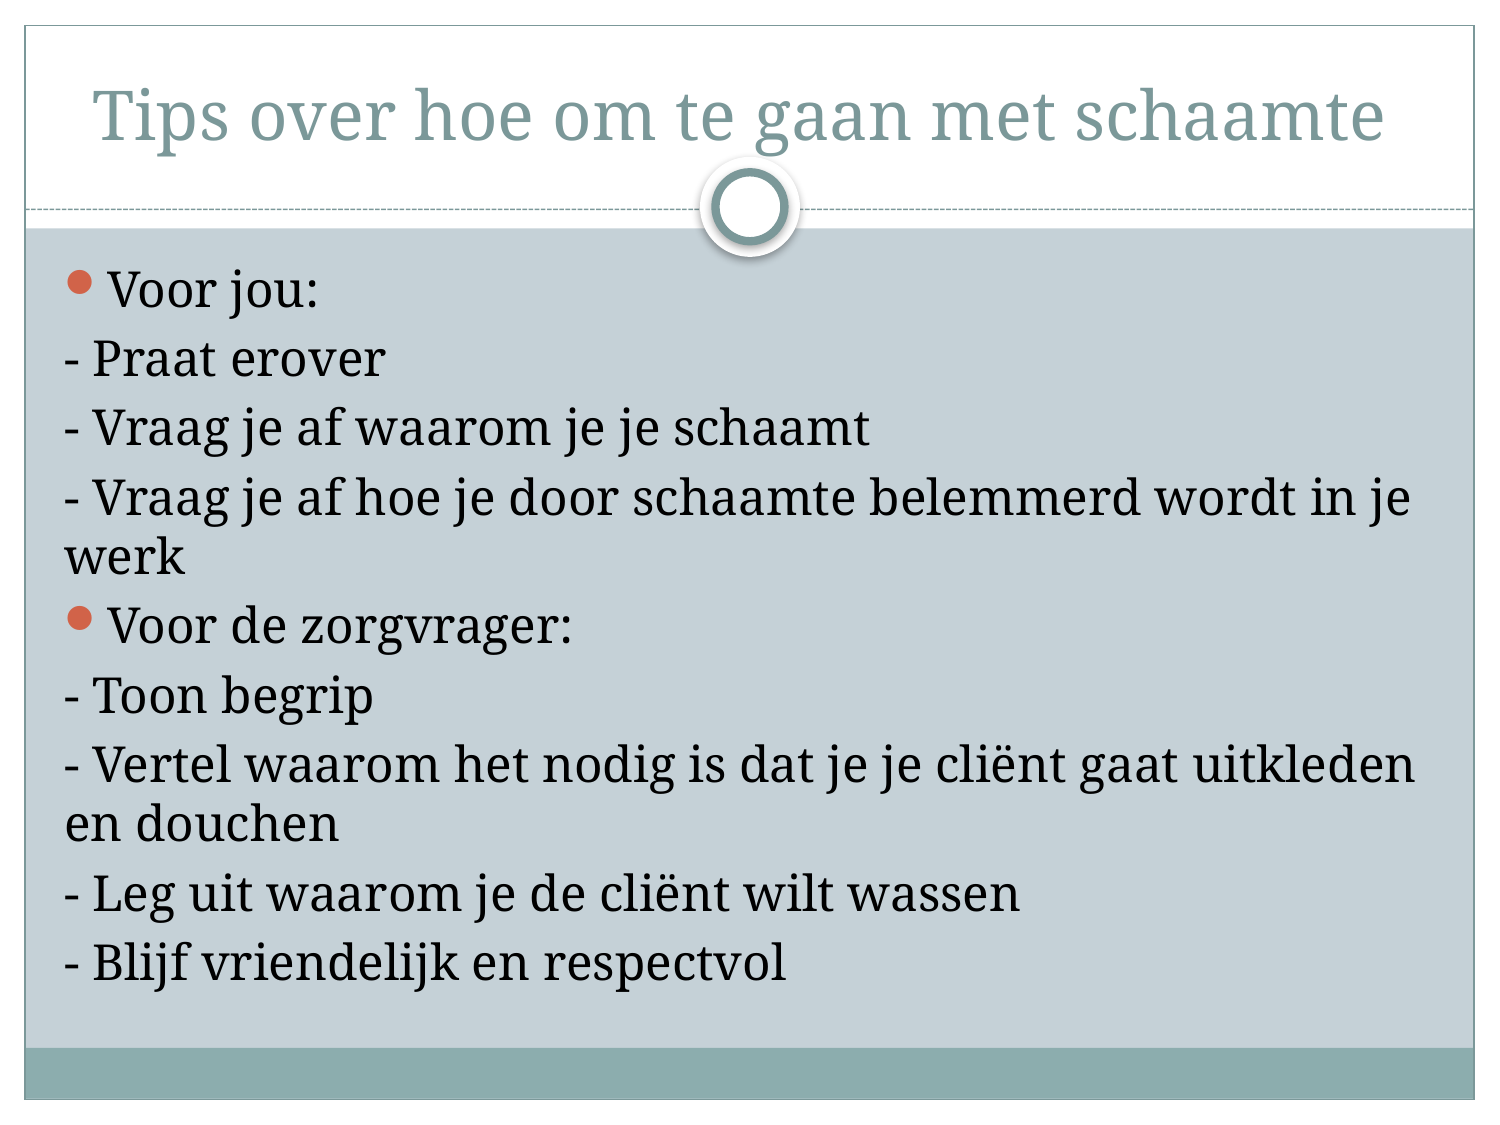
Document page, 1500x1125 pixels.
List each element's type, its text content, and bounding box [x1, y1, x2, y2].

title Tips over hoe om te gaan met schaamte [49, 37, 1450, 162]
list Voor jou: - Praat erover - Vraag je af waarom je je schaamt - Vraag je af hoe je door schaamte belemmerd wordt in je werk Voor de zorgvrager: - Toon begrip - Vertel waarom het nodig is dat je je cliënt gaat uitkleden en douchen - Leg uit waarom je de cliënt wilt wassen - Blijf vriendelijk en respectvol [49, 250, 1445, 1001]
